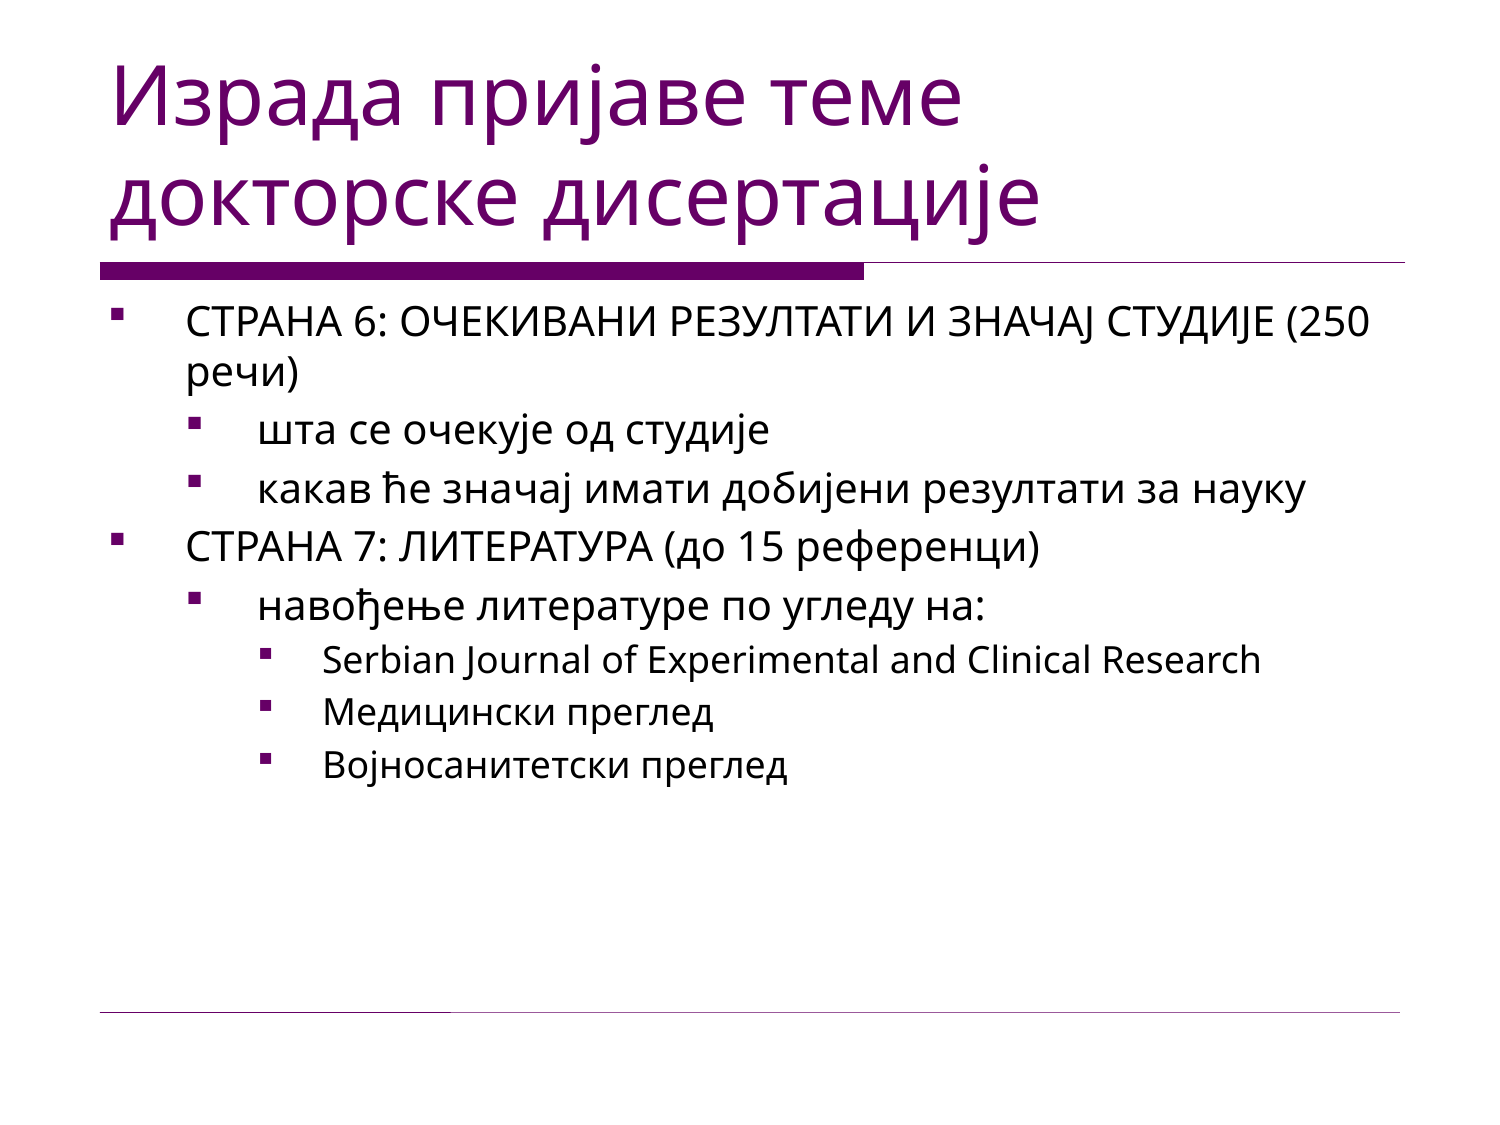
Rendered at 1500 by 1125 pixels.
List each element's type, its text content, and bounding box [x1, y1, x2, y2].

list СТРАНА 6: ОЧЕКИВАНИ РЕЗУЛТАТИ И ЗНАЧАЈ СТУДИЈЕ (250 речи) шта се очекује од студије какав ће значај имати добијени резултати за науку СТРАНА 7: ЛИТЕРАТУРА (до 15 референци) навођење литературе по угледу на: Serbian Journal of Experimental and Clinical Research Медицински преглед Војносанитетски преглед [92, 287, 1463, 988]
title Израда пријаве теме докторске дисертације [93, 49, 1407, 250]
